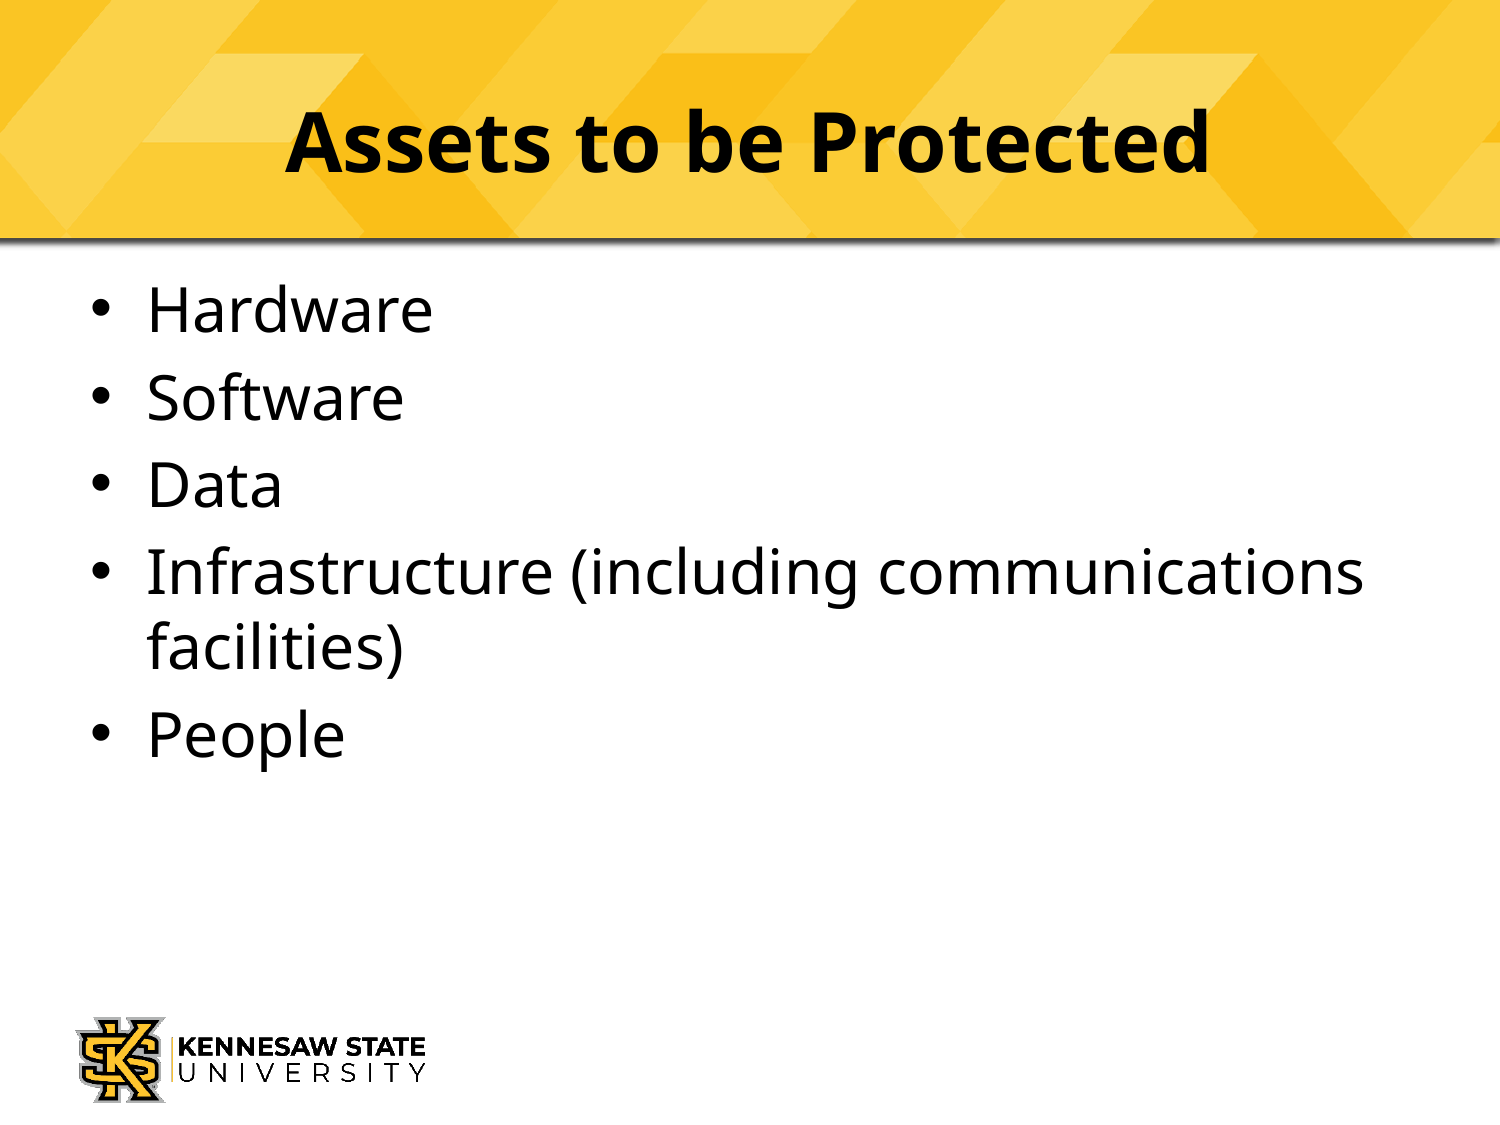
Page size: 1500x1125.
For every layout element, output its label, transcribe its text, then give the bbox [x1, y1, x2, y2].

picture [0, 0, 1500, 251]
list Hardware Software Data Infrastructure (including communications facilities) People [75, 262, 1425, 1005]
picture [75, 1017, 425, 1103]
title Assets to be Protected [75, 45, 1425, 233]
